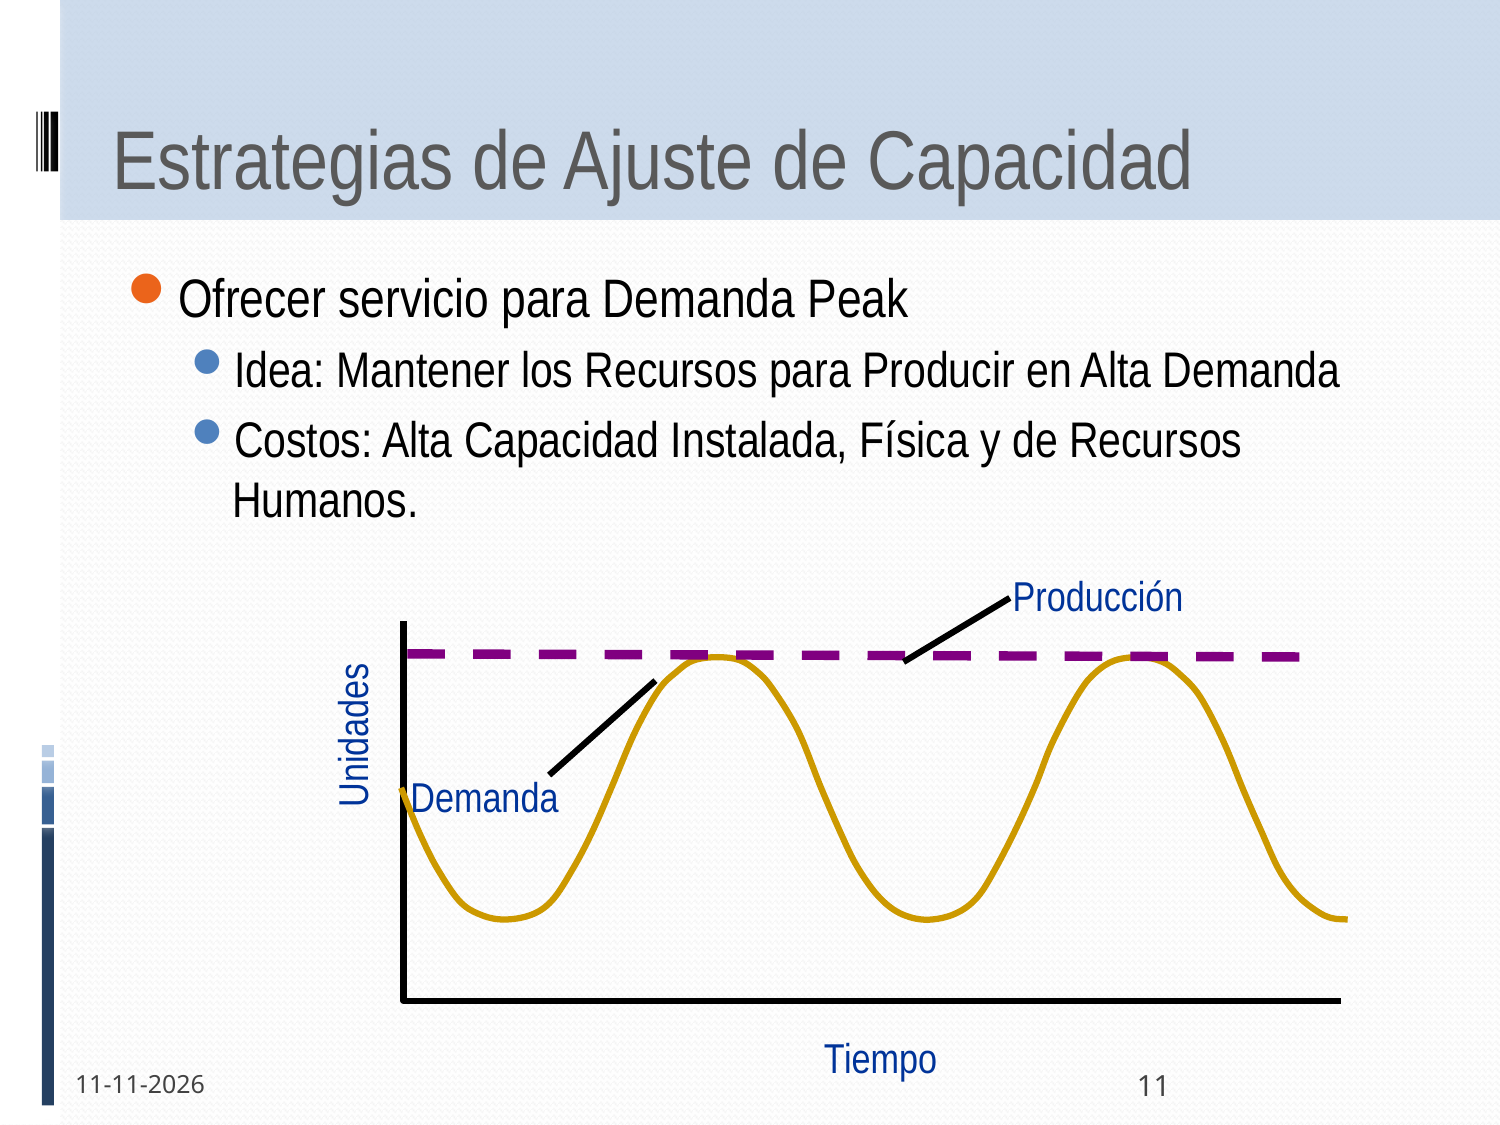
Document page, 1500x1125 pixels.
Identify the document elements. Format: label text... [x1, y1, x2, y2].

text_box Producción [997, 562, 1260, 627]
text_box Tiempo [809, 1024, 974, 1090]
text_box [621, 657, 1348, 920]
text_box [403, 826, 1341, 1001]
text_box Demanda [395, 763, 668, 828]
text_box Unidades [319, 633, 384, 823]
slide_number 11 [1045, 1046, 1171, 1107]
text_box [823, 791, 998, 870]
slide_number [75, 1042, 243, 1103]
list Ofrecer servicio para Demanda Peak Idea: Mantener los Recursos para Producir en Alta Demanda Costos: Alta Capacidad Instalada, Física y de Recursos Humanos. [111, 255, 1436, 1038]
title Estrategias de Ajuste de Capacidad [111, 18, 1436, 207]
text_box [403, 621, 642, 763]
text_box [417, 828, 594, 920]
